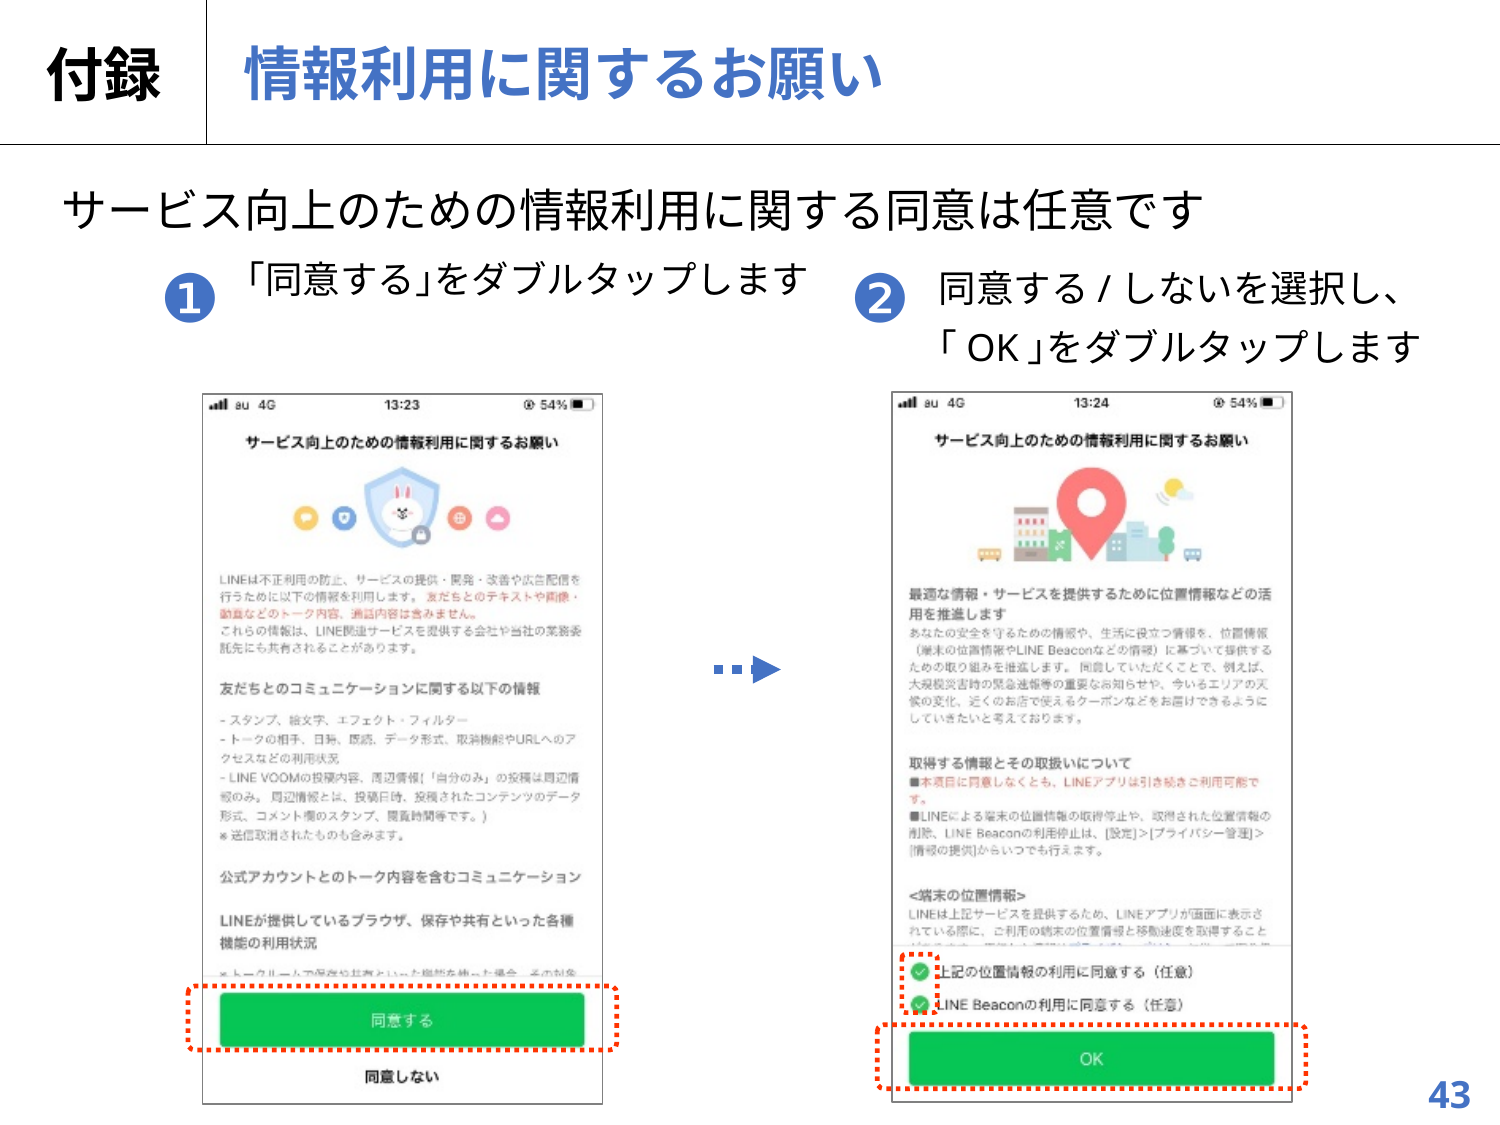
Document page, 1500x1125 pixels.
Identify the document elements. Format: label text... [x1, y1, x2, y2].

title 情報利用に関するお願い [228, 36, 1472, 116]
text_box [1292, 1023, 1307, 1090]
text_box ❶ [145, 248, 223, 343]
text_box 付録 [0, 0, 207, 147]
text_box 43 [1399, 1063, 1500, 1123]
text_box ❷ [835, 248, 923, 343]
text_box [186, 985, 203, 1052]
text_box [602, 985, 618, 1051]
picture [892, 392, 1292, 1102]
text_box サービス向上のための情報利用に関する同意は任意です [46, 180, 1422, 274]
text_box 同意する/しないを選択し、｢OK｣をダブルタップします [923, 244, 1472, 376]
text_box [876, 1023, 892, 1090]
text_box ｢同意する｣をダブルタップします [231, 248, 835, 309]
picture [203, 394, 602, 1104]
